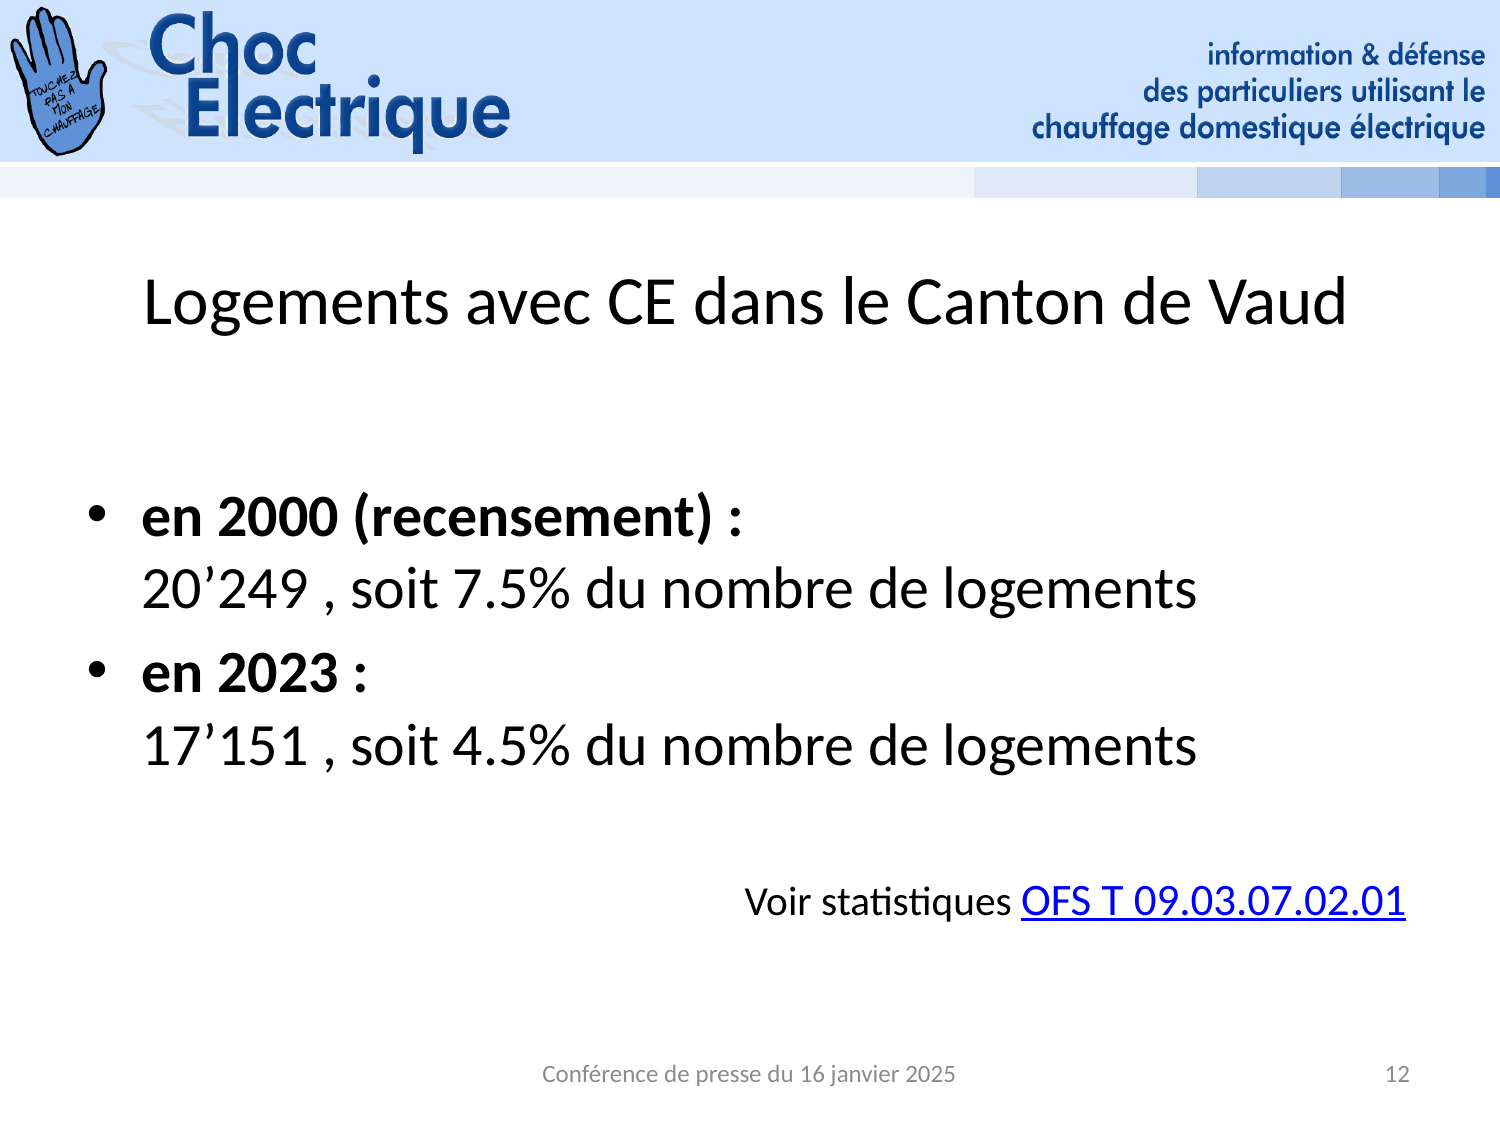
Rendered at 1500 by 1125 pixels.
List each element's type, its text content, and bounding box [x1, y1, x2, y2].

slide_number 12 [1074, 1042, 1425, 1103]
footer Conférence de presse du 16 janvier 2025 [512, 1042, 988, 1103]
title Logements avec CE dans le Canton de Vaud [71, 219, 1422, 374]
list en 2000 (recensement) : 20’249 , soit 7.5% du nombre de logements en 2023 : 17’151 , soit 4.5% du nombre de logements Voir statistiques OFS T 09.03.07.02.01 [71, 385, 1422, 934]
picture [0, 0, 1500, 210]
